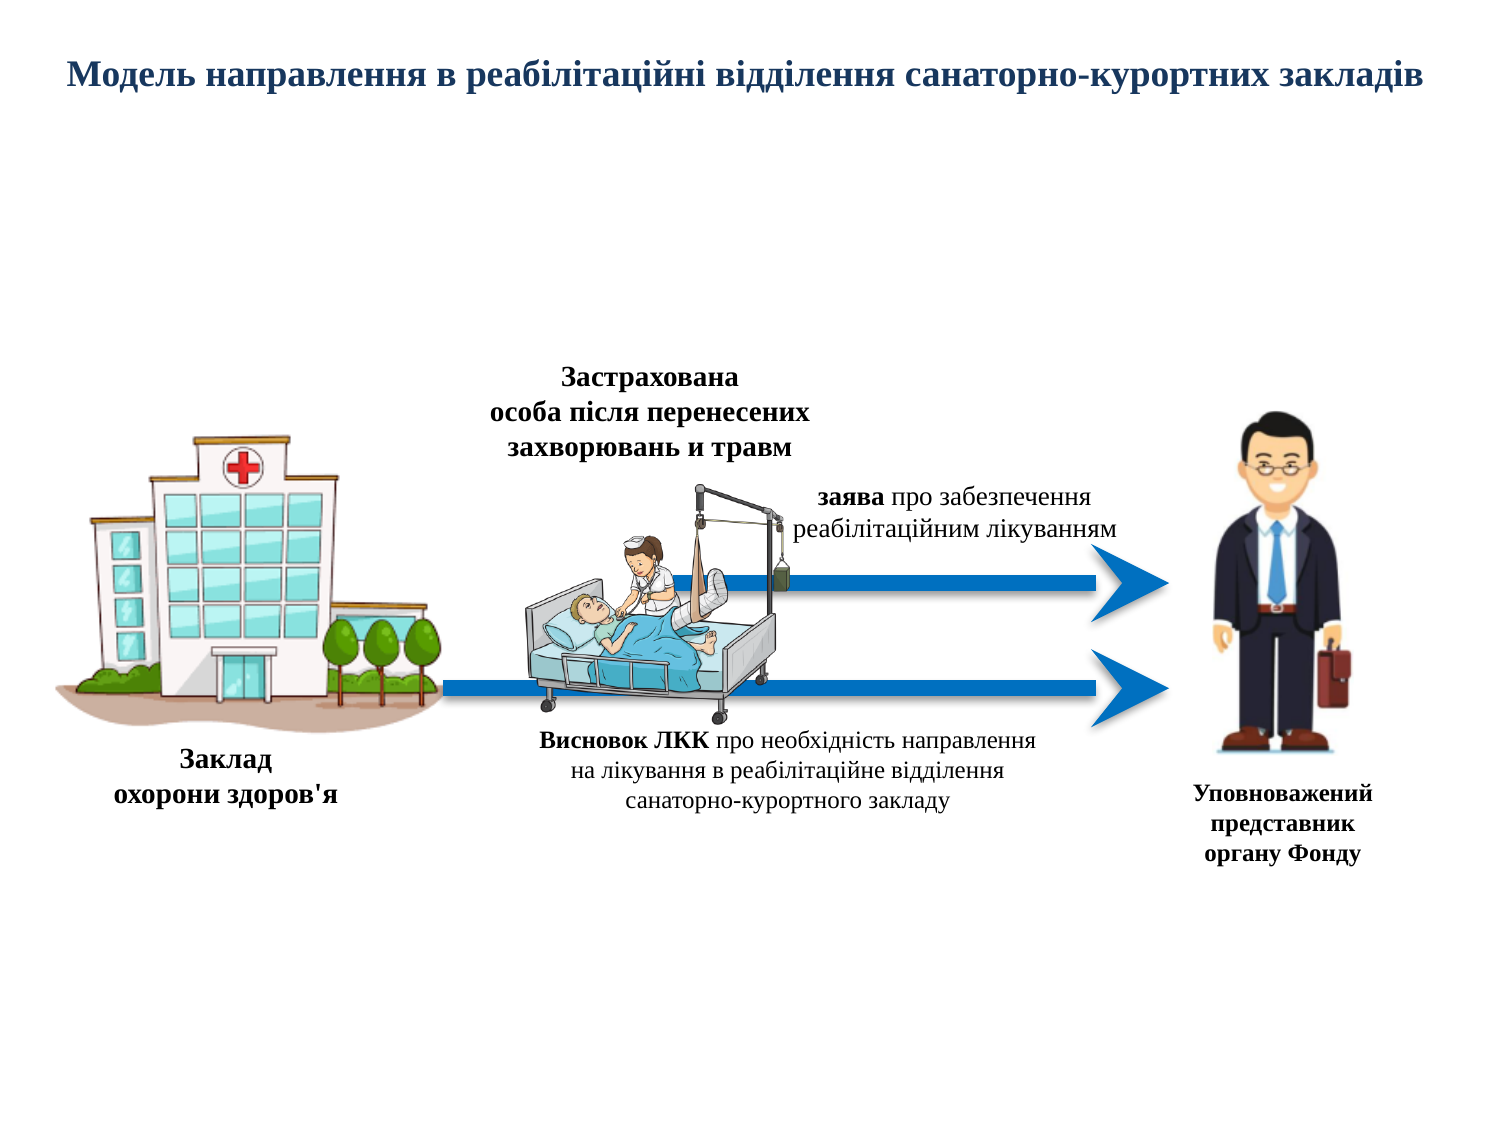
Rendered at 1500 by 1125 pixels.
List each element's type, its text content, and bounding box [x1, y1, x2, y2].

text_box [672, 470, 1178, 584]
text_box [442, 687, 1170, 823]
picture [1212, 410, 1354, 756]
picture [44, 407, 460, 755]
text_box Заклад охорони здоров'я [98, 763, 354, 817]
text_box Застрахована особа після перенесених захворювань и травм [475, 349, 826, 470]
picture [525, 484, 790, 725]
text_box Уповноважений представник органу Фонду [1177, 768, 1389, 874]
text_box Модель направлення в реабілітаційні відділення санаторно-курортних закладів [44, 41, 1447, 101]
